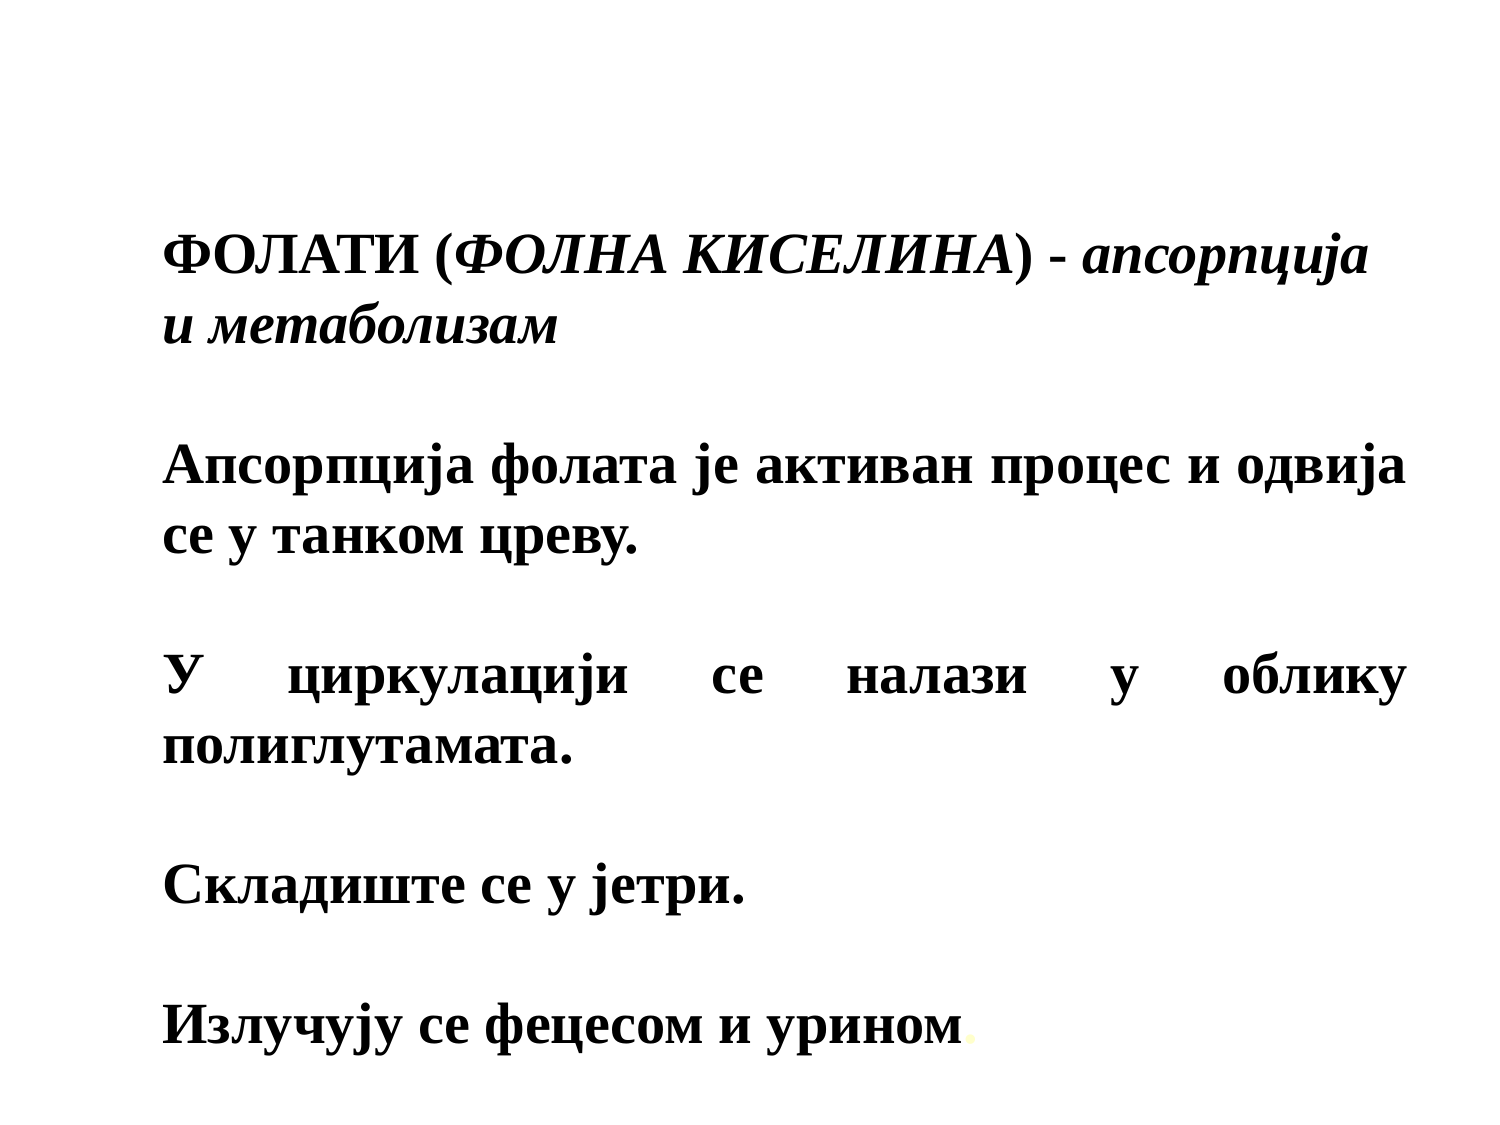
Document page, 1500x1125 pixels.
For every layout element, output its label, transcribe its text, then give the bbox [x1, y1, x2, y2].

text_box ФОЛАТИ (ФОЛНА КИСЕЛИНА) - апсорпција и метаболизам Апсорпција фолата је активан процес и одвија се у танком цреву. У циркулацији се налази у облику полиглутамата. Складиште се у јетри. Излучују се фецесом и урином. [147, 207, 1423, 1063]
